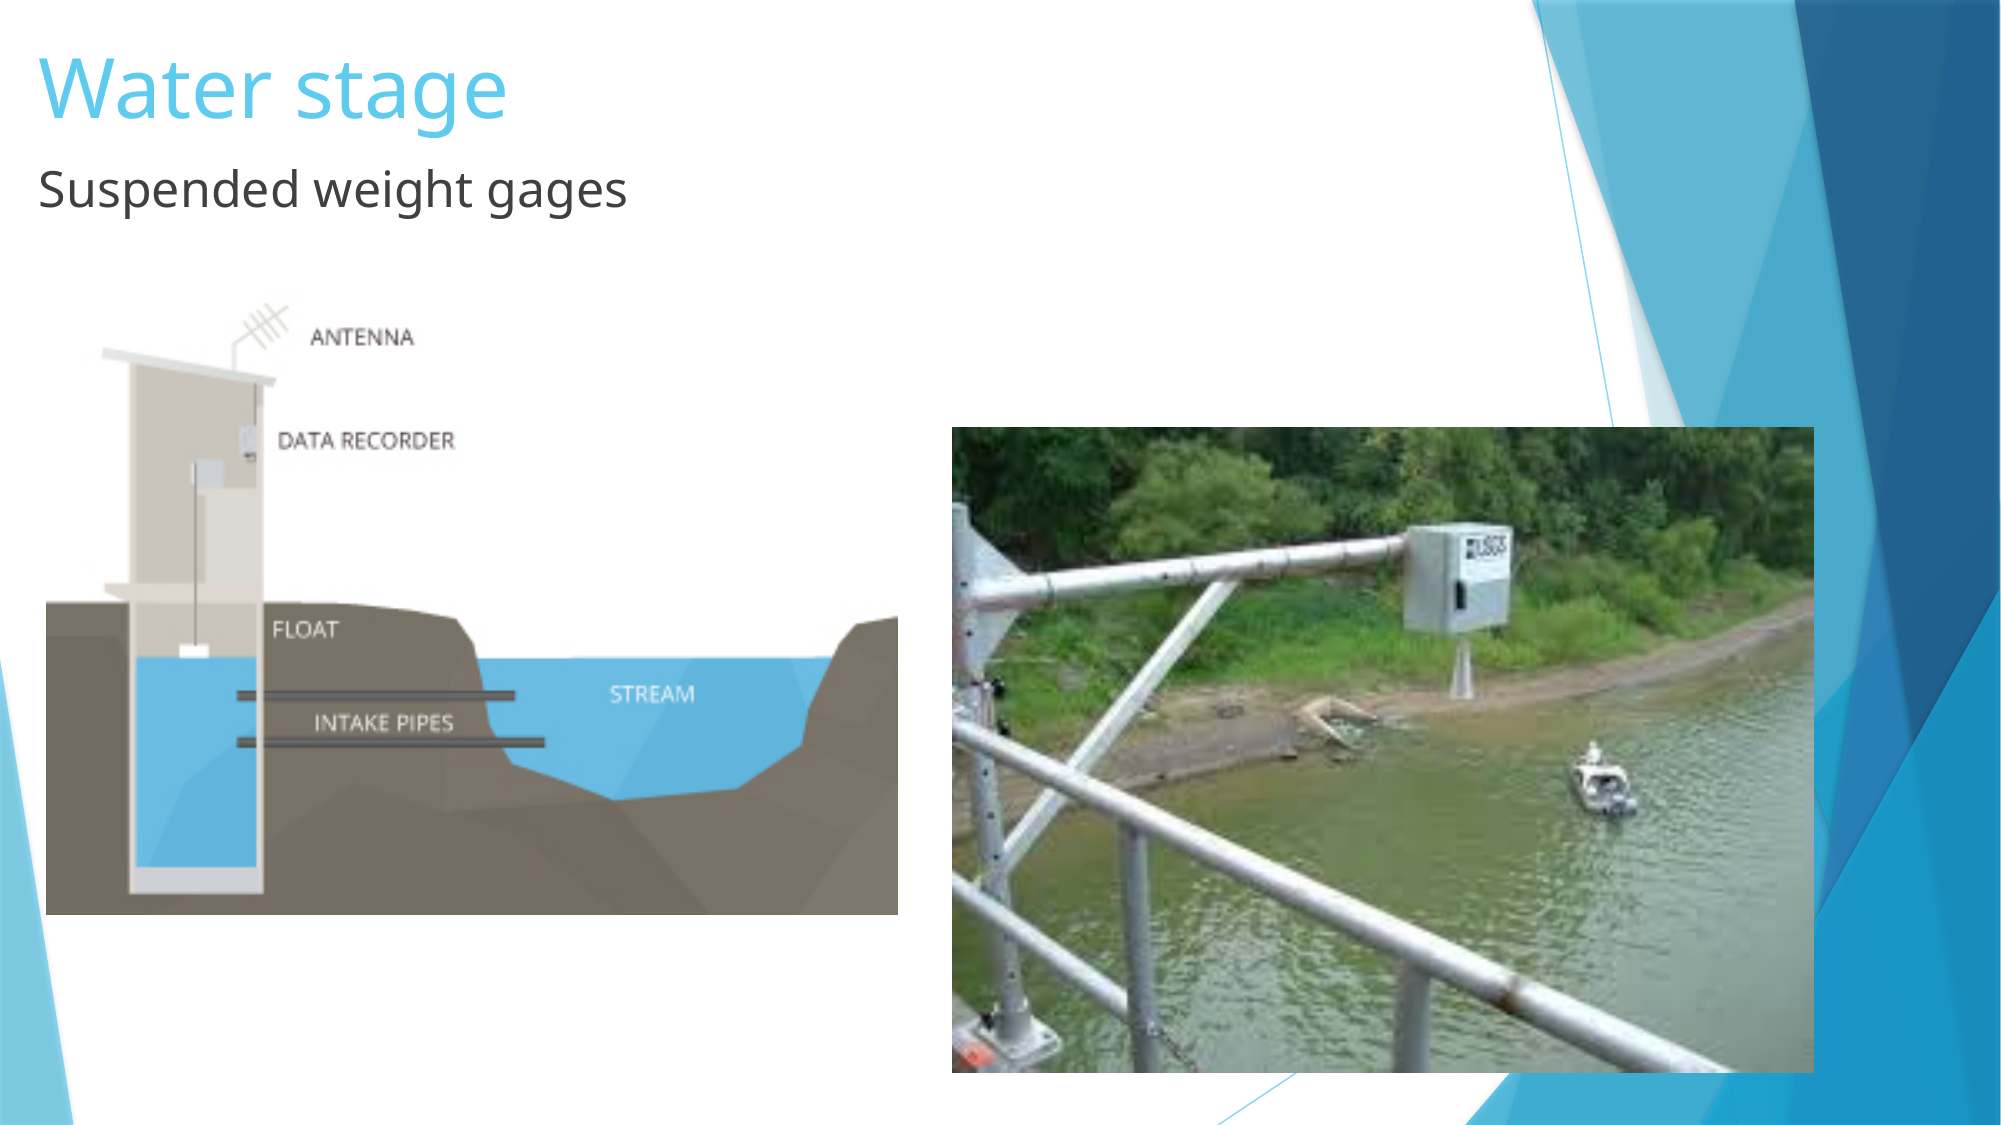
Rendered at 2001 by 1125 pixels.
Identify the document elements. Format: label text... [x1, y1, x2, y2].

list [952, 426, 1815, 1073]
text_box Water stage [23, 0, 657, 143]
picture [45, 269, 898, 916]
text_box Suspended weight gages [23, 150, 657, 270]
